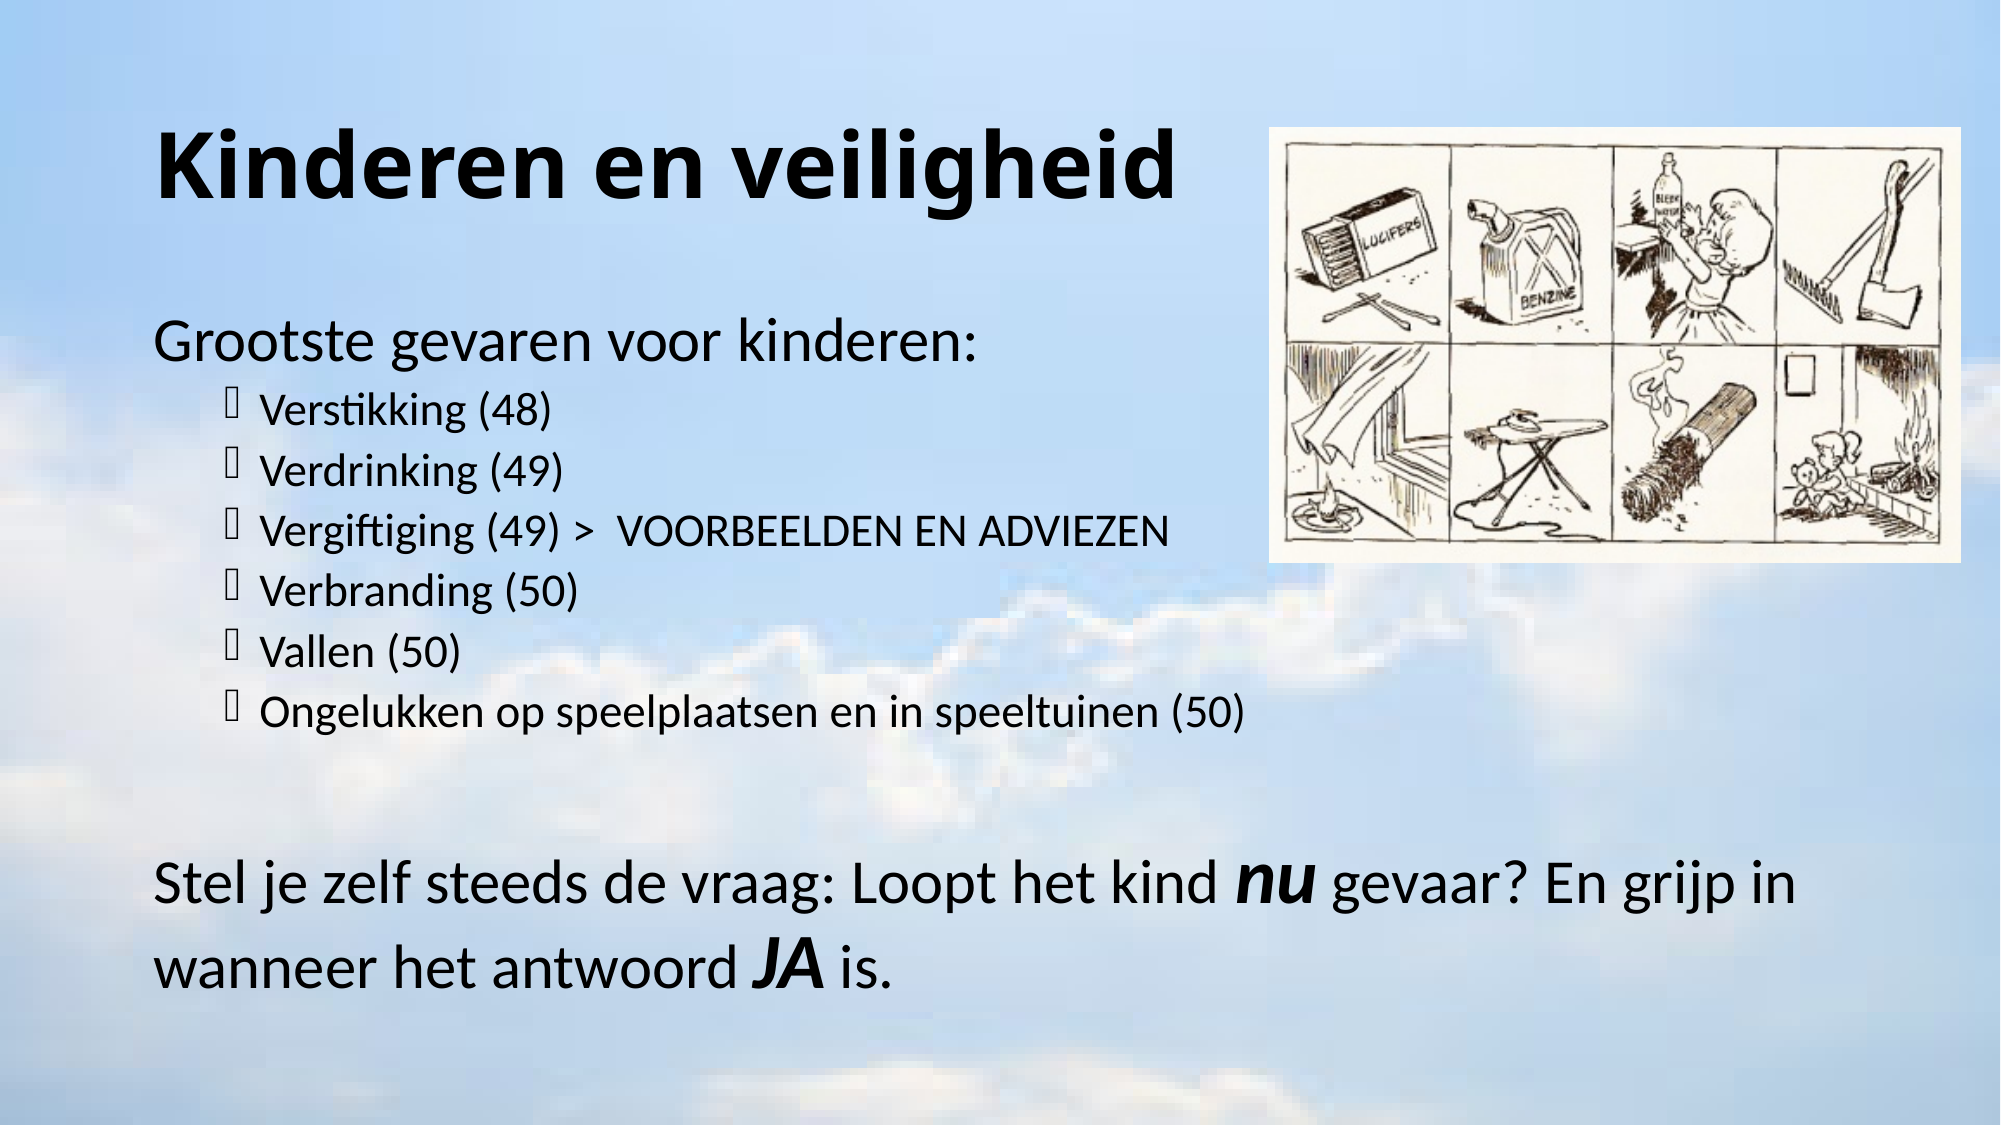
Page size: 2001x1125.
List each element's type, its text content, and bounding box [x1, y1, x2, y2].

title Kinderen en veiligheid [138, 60, 1864, 278]
list Grootste gevaren voor kinderen: Verstikking (48) Verdrinking (49) Vergiftiging (49) > VOORBEELDEN EN ADVIEZEN Verbranding (50) Vallen (50) Ongelukken op speelplaatsen en in speeltuinen (50) Stel je zelf steeds de vraag: Loopt het kind nu gevaar? En grijp in wanneer het antwoord JA is. [138, 299, 1864, 1014]
picture [0, 0, 2001, 1125]
